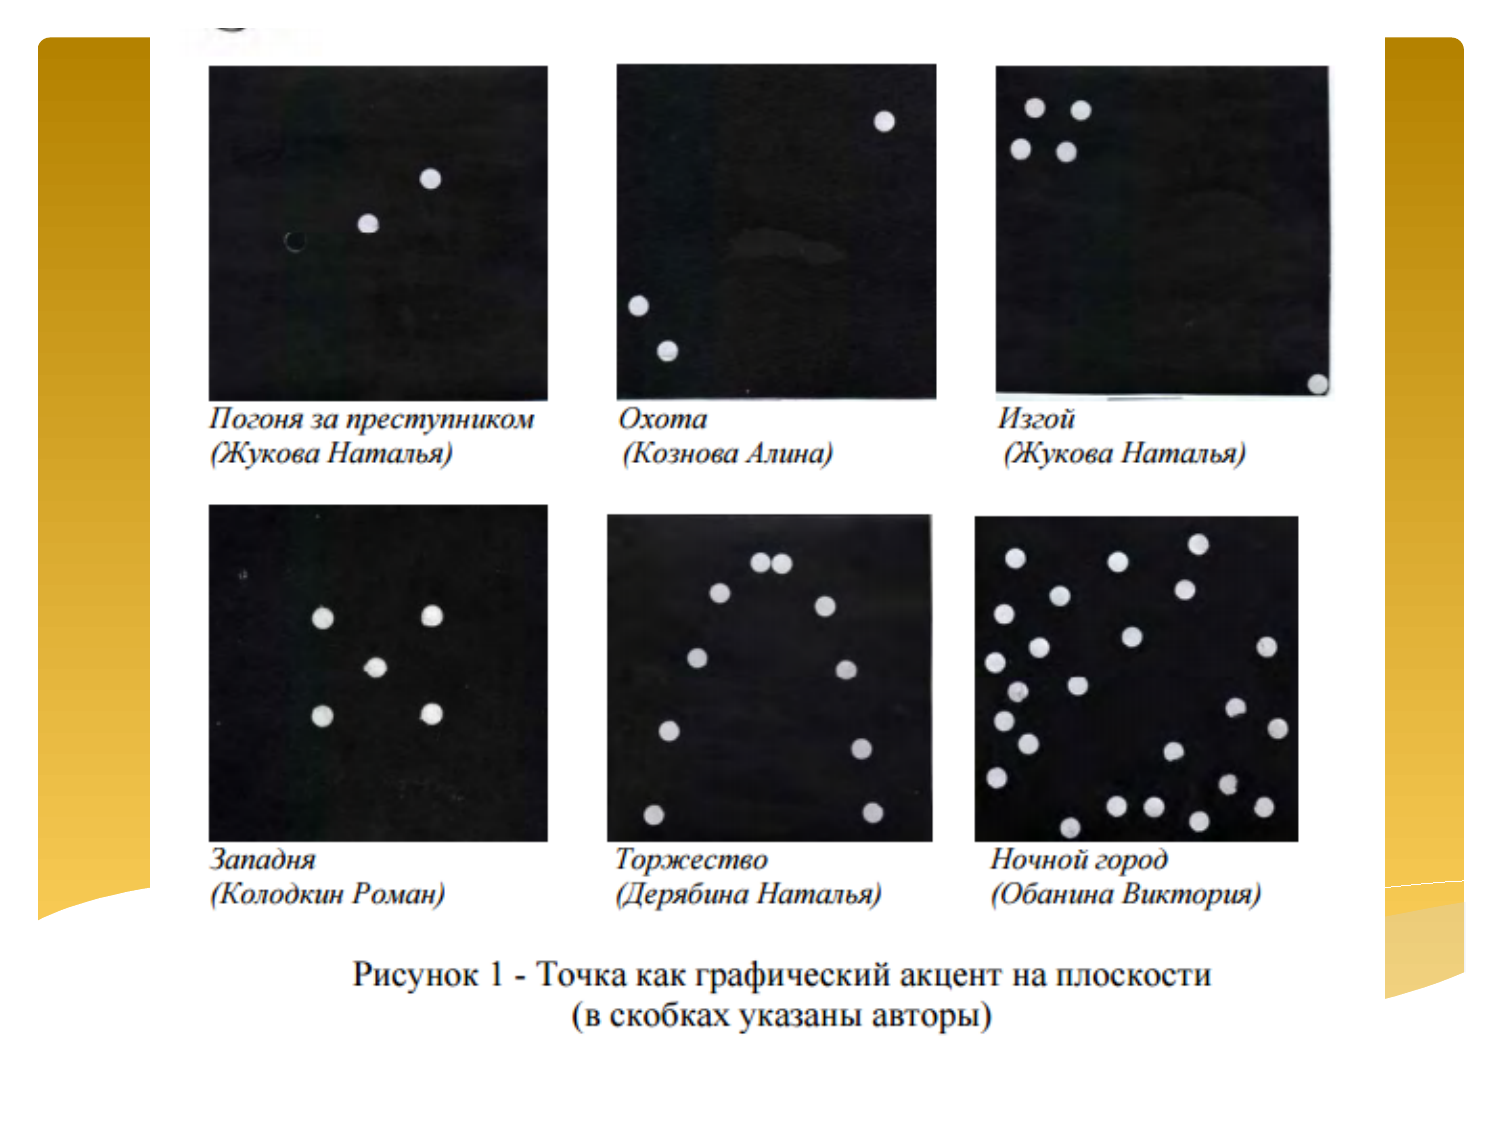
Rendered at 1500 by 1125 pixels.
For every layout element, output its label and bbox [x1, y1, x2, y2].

picture [150, 28, 1386, 1057]
